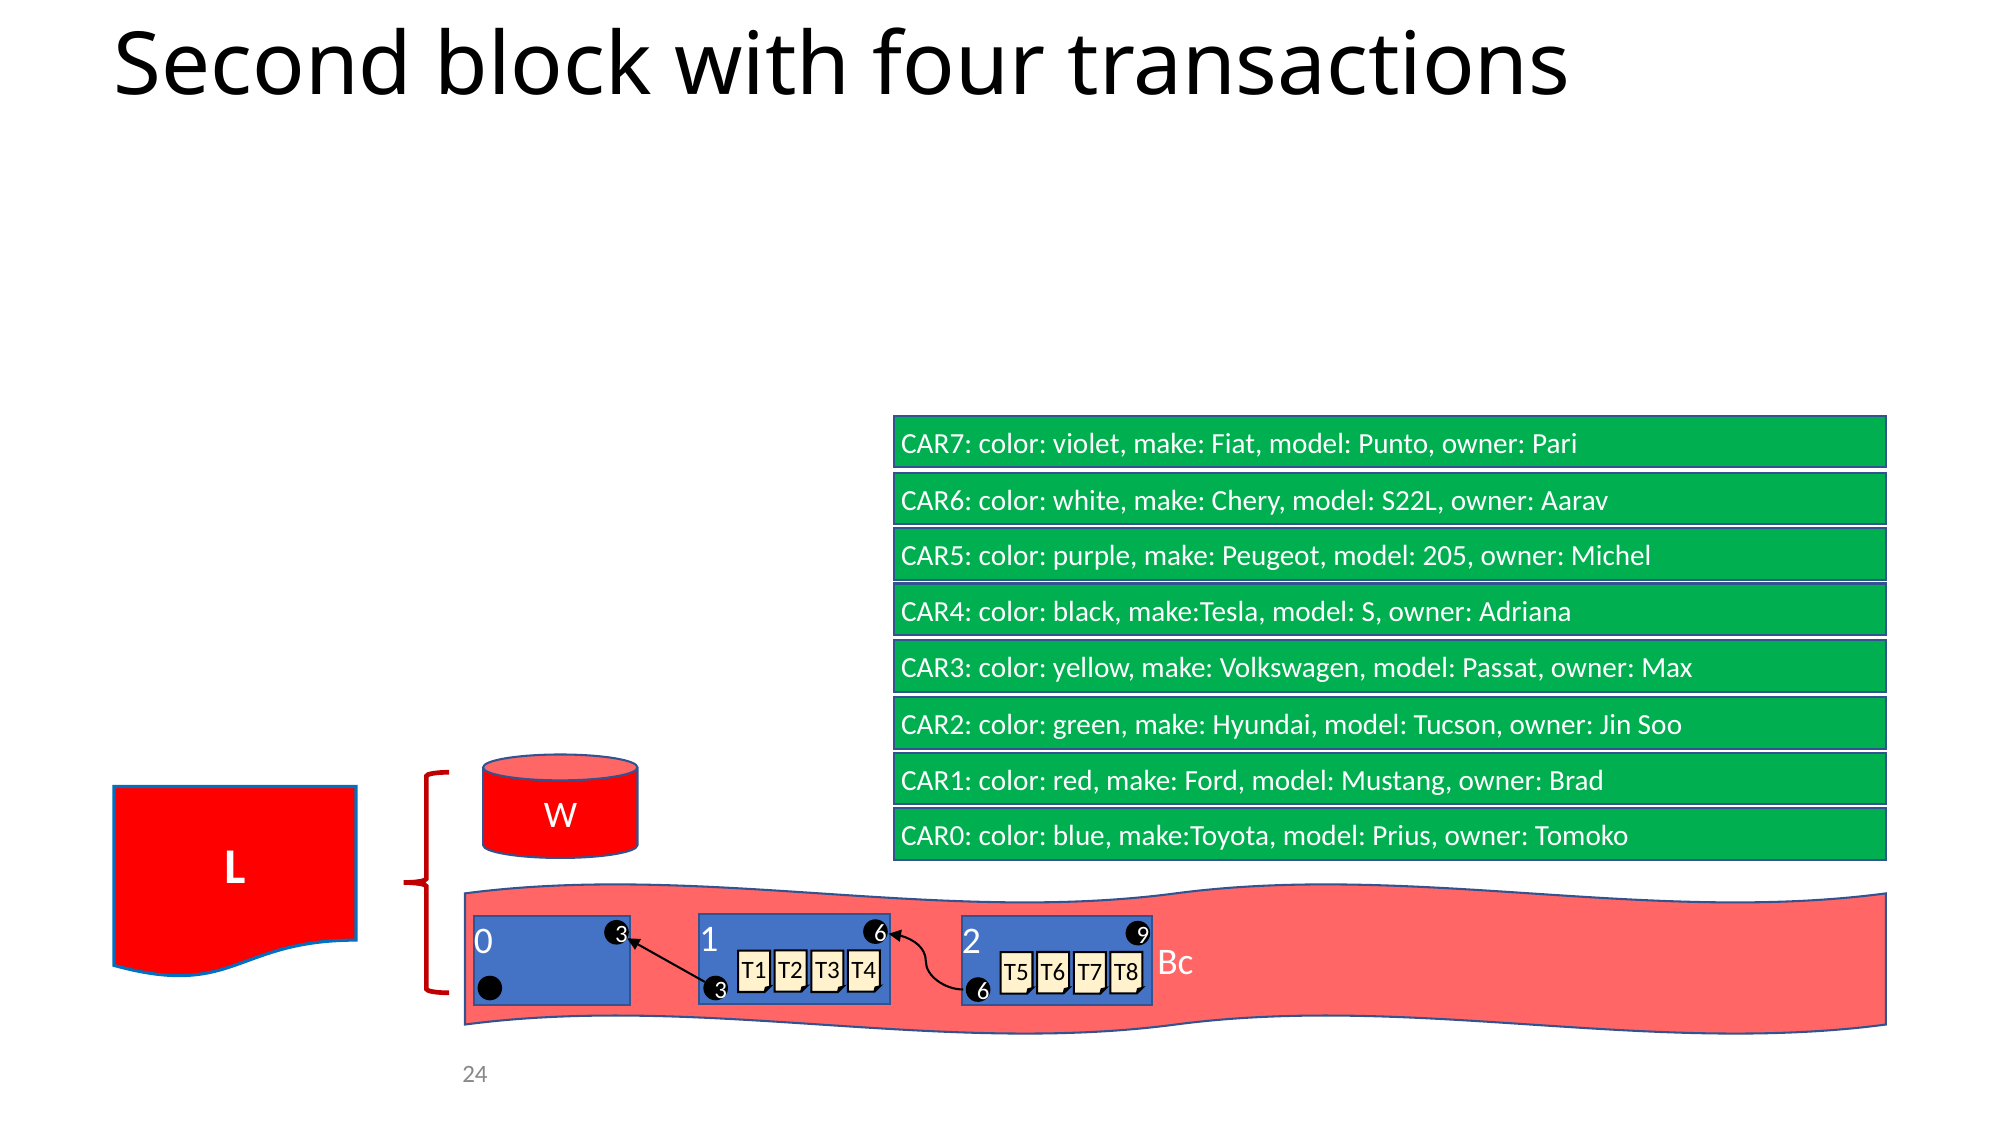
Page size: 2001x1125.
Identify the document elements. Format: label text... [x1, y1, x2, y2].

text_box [847, 950, 881, 992]
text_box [473, 915, 631, 1006]
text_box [113, 786, 357, 976]
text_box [893, 640, 1887, 693]
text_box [893, 415, 1887, 468]
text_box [1110, 951, 1143, 994]
title Second block with four transactions [113, 9, 1840, 115]
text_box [965, 967, 991, 1012]
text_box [862, 909, 888, 954]
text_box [737, 950, 771, 993]
slide_number 24 [451, 1050, 496, 1096]
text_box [893, 527, 1887, 580]
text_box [893, 808, 1887, 861]
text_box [1000, 951, 1033, 994]
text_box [893, 752, 1887, 805]
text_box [703, 965, 729, 1011]
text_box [893, 697, 1887, 750]
text_box [403, 772, 450, 993]
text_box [603, 909, 630, 955]
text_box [774, 950, 807, 992]
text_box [1036, 951, 1070, 994]
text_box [893, 583, 1887, 636]
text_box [893, 472, 1887, 525]
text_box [482, 754, 638, 859]
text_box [1073, 951, 1107, 994]
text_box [699, 913, 890, 1005]
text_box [811, 950, 844, 993]
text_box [1125, 910, 1151, 956]
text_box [464, 884, 1887, 1034]
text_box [961, 915, 1153, 1006]
